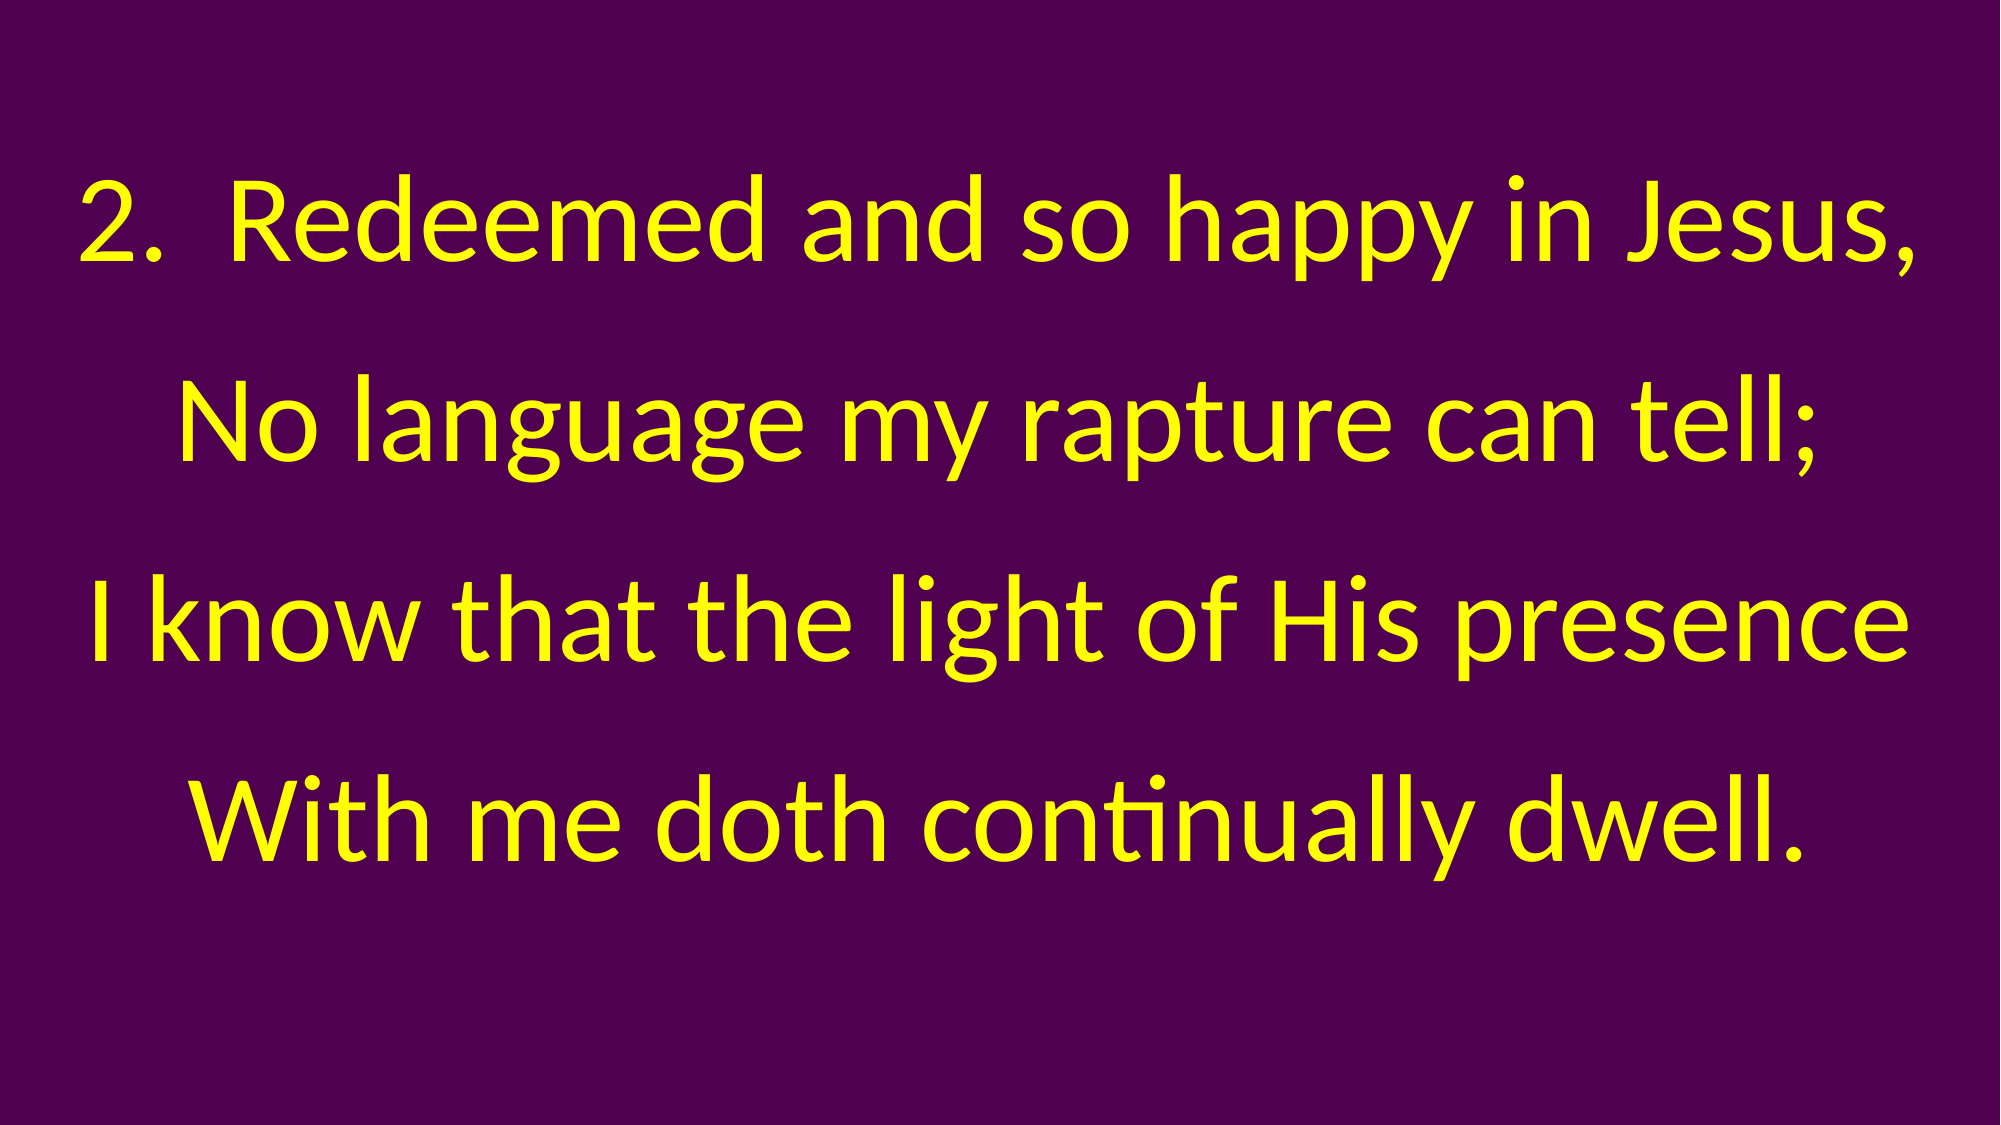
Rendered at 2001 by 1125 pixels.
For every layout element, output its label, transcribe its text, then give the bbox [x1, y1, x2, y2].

text_box 2. Redeemed and so happy in Jesus, No language my rapture can tell; I know that the light of His presence With me doth continually dwell. [0, 129, 2000, 894]
